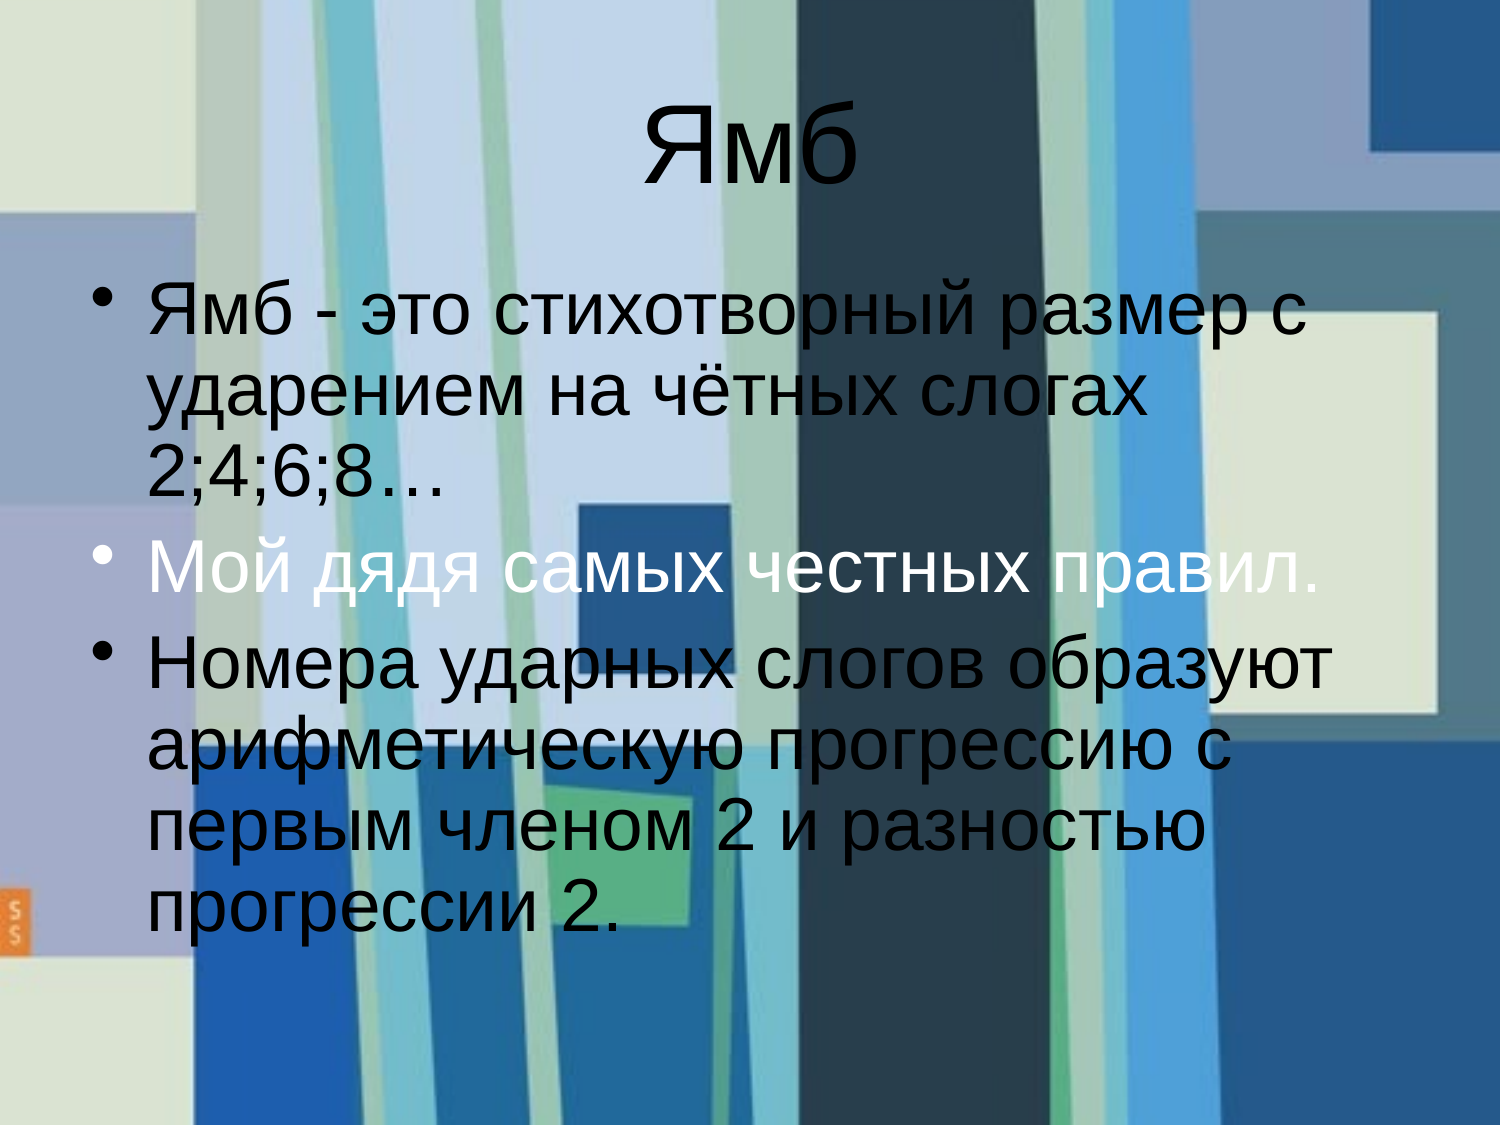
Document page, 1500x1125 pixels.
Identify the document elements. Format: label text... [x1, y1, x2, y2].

title Ямб [74, 44, 1426, 233]
list Ямб - это стихотворный размер с ударением на чётных слогах 2;4;6;8… Мой дядя самых честных правил. Номера ударных слогов образуют арифметическую прогрессию с первым членом 2 и разностью прогрессии 2. [74, 262, 1426, 1006]
picture [0, 0, 1500, 1125]
